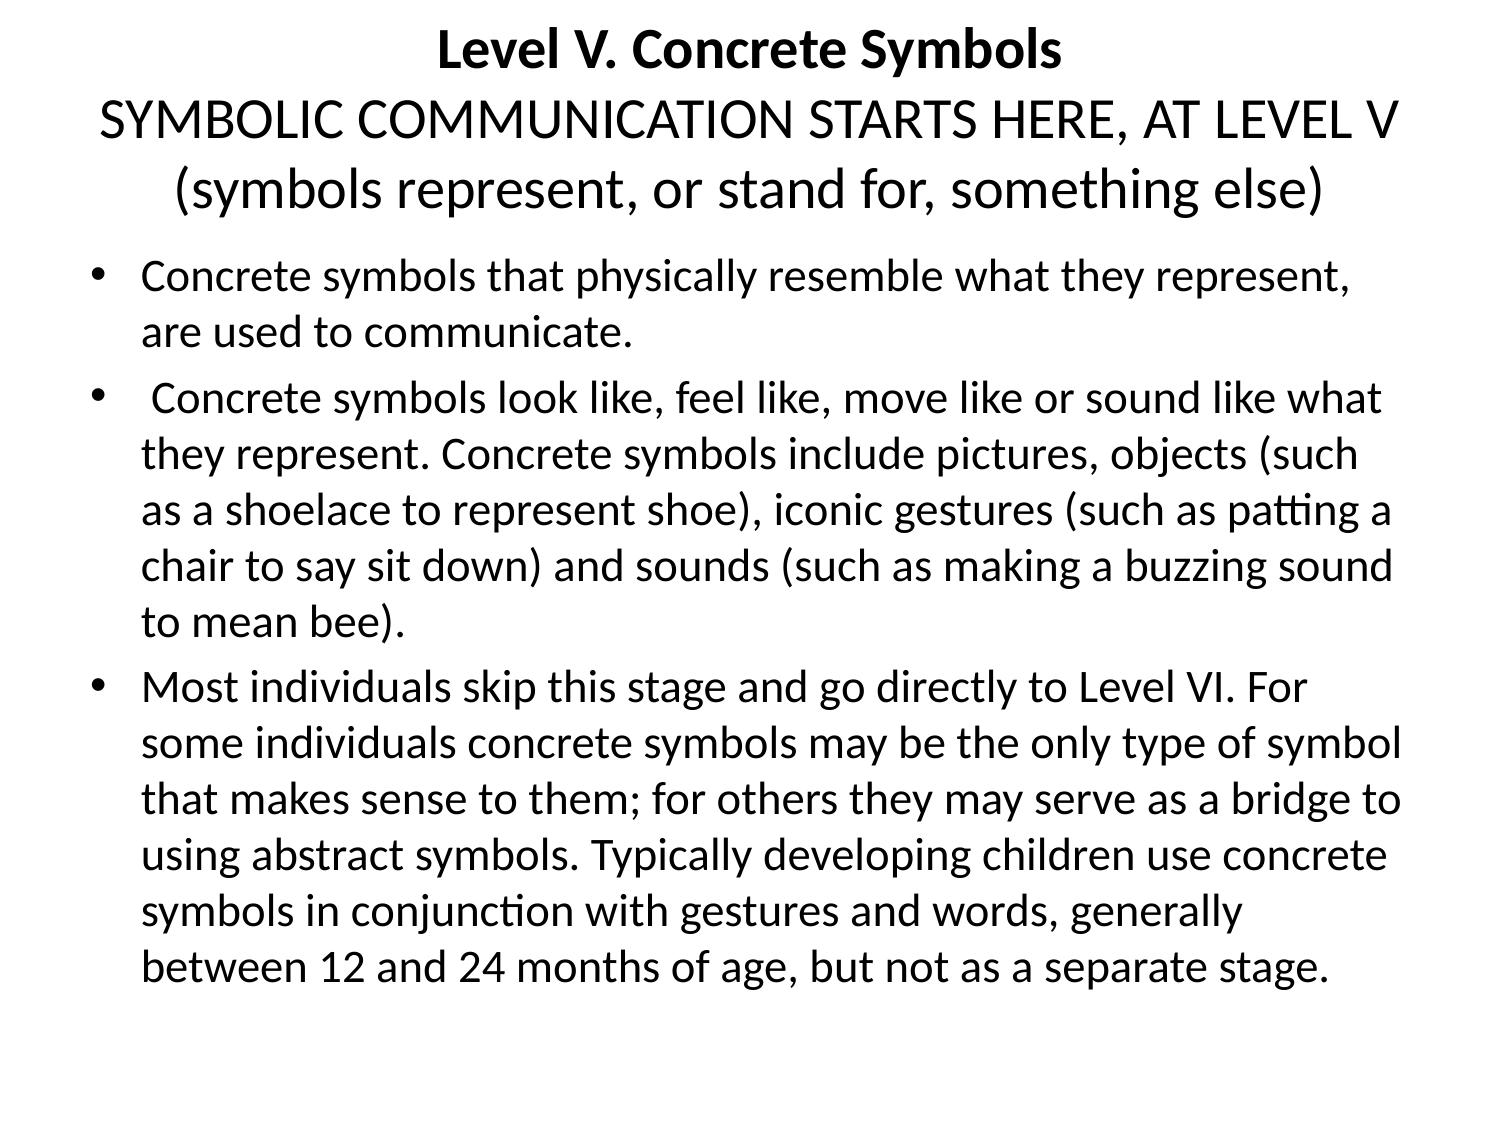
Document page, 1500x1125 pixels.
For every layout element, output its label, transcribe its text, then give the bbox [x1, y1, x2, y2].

title Level V. Concrete Symbols SYMBOLIC COMMUNICATION STARTS HERE, AT LEVEL V (symbols represent, or stand for, something else) [75, 0, 1425, 237]
list Concrete symbols that physically resemble what they represent, are used to communicate. Concrete symbols look like, feel like, move like or sound like what they represent. Concrete symbols include pictures, objects (such as a shoelace to represent shoe), iconic gestures (such as patting a chair to say sit down) and sounds (such as making a buzzing sound to mean bee). Most individuals skip this stage and go directly to Level VI. For some individuals concrete symbols may be the only type of symbol that makes sense to them; for others they may serve as a bridge to using abstract symbols. Typically developing children use concrete symbols in conjunction with gestures and words, generally between 12 and 24 months of age, but not as a separate stage. [75, 237, 1425, 1013]
